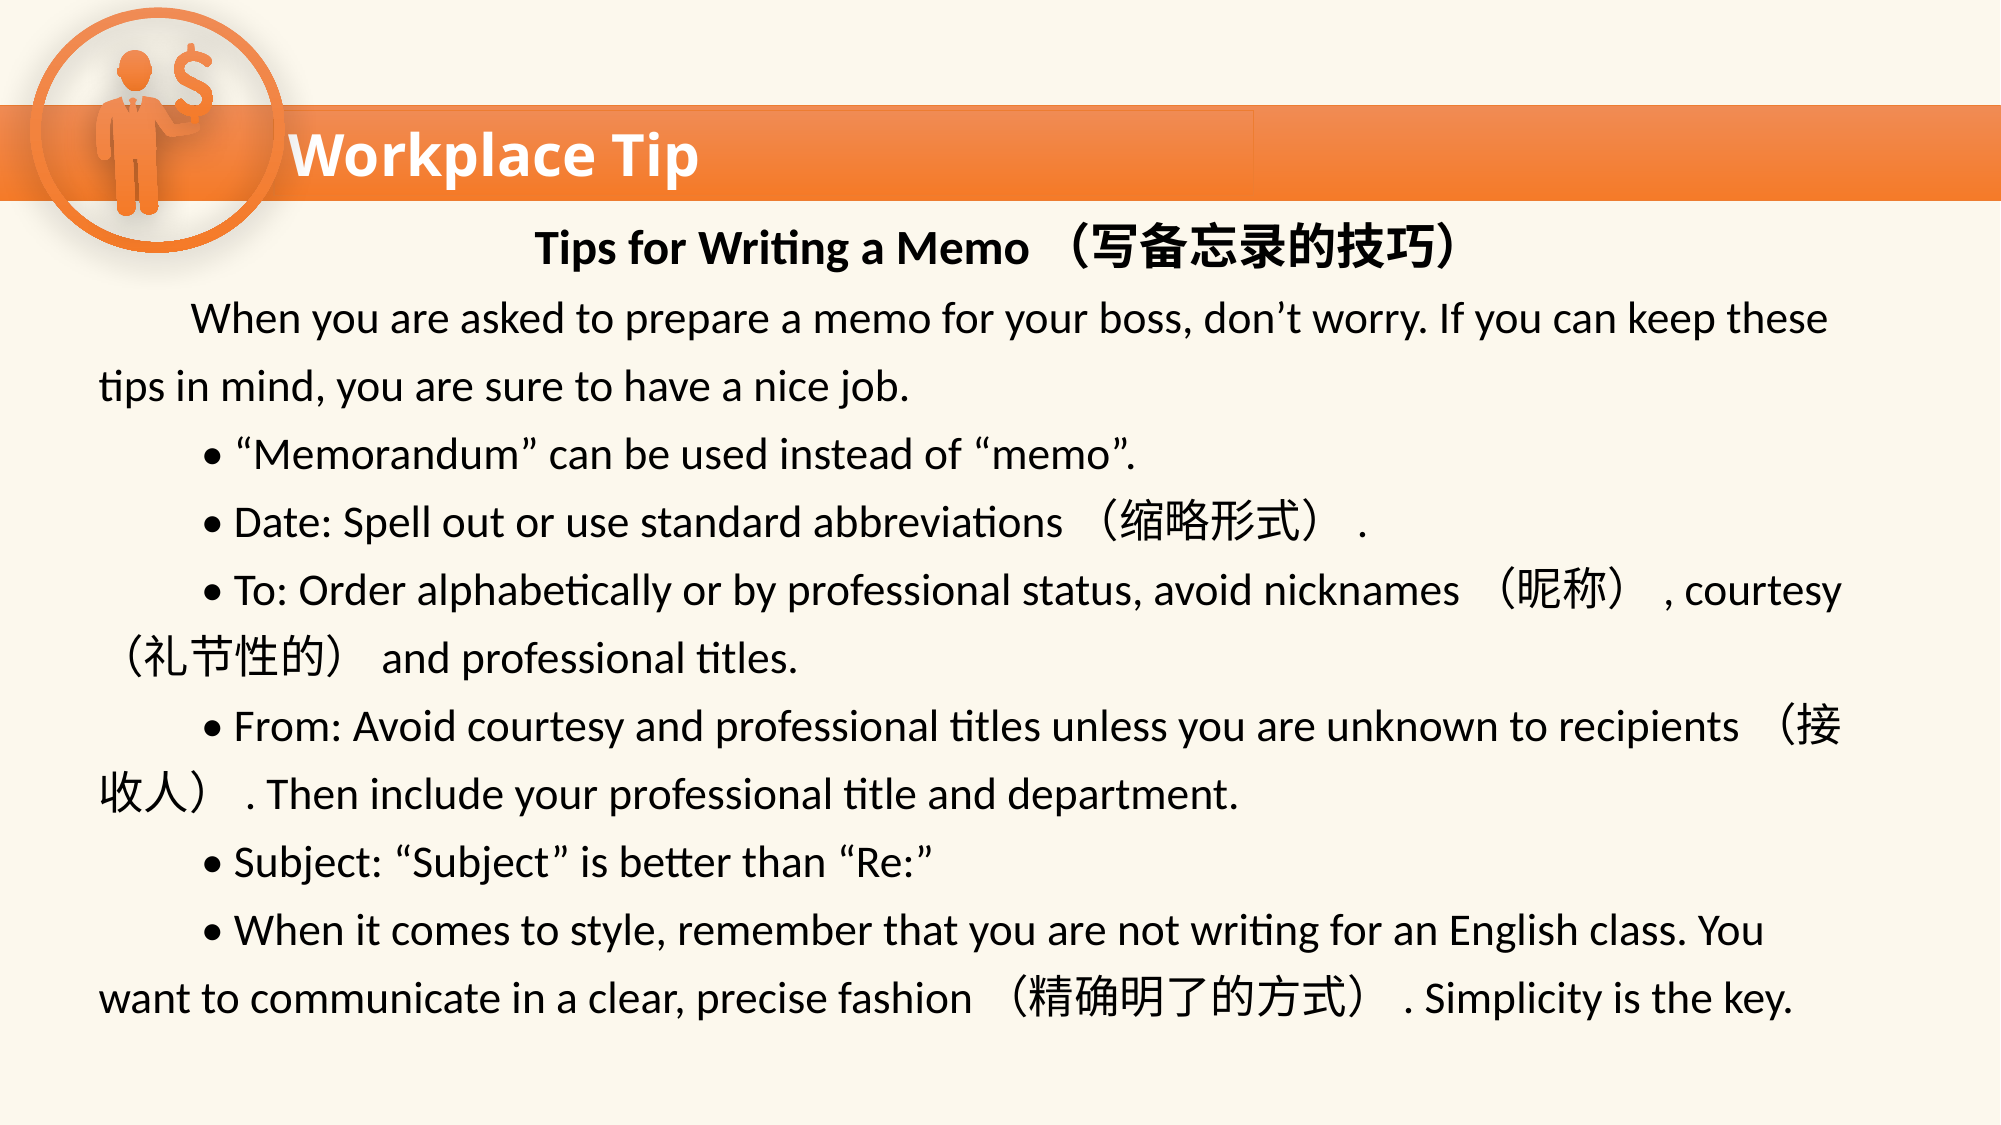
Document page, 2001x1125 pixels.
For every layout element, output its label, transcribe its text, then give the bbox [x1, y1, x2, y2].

list Tips for Writing a Memo（写备忘录的技巧） When you are asked to prepare a memo for your boss, don’t worry. If you can keep these tips in mind, you are sure to have a nice job. • “Memorandum” can be used instead of “memo”. • Date: Spell out or use standard abbreviations（缩略形式）. • To: Order alphabetically or by professional status, avoid nicknames（昵称）, courtesy （礼节性的）and professional titles. • From: Avoid courtesy and professional titles unless you are unknown to recipients（接 收人）. Then include your professional title and department. • Subject: “Subject” is better than “Re:” • When it comes to style, remember that you are not writing for an English class. You want to communicate in a clear, precise fashion（精确明了的方式）. Simplicity is the key. [83, 253, 1936, 1044]
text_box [0, 7, 2000, 253]
